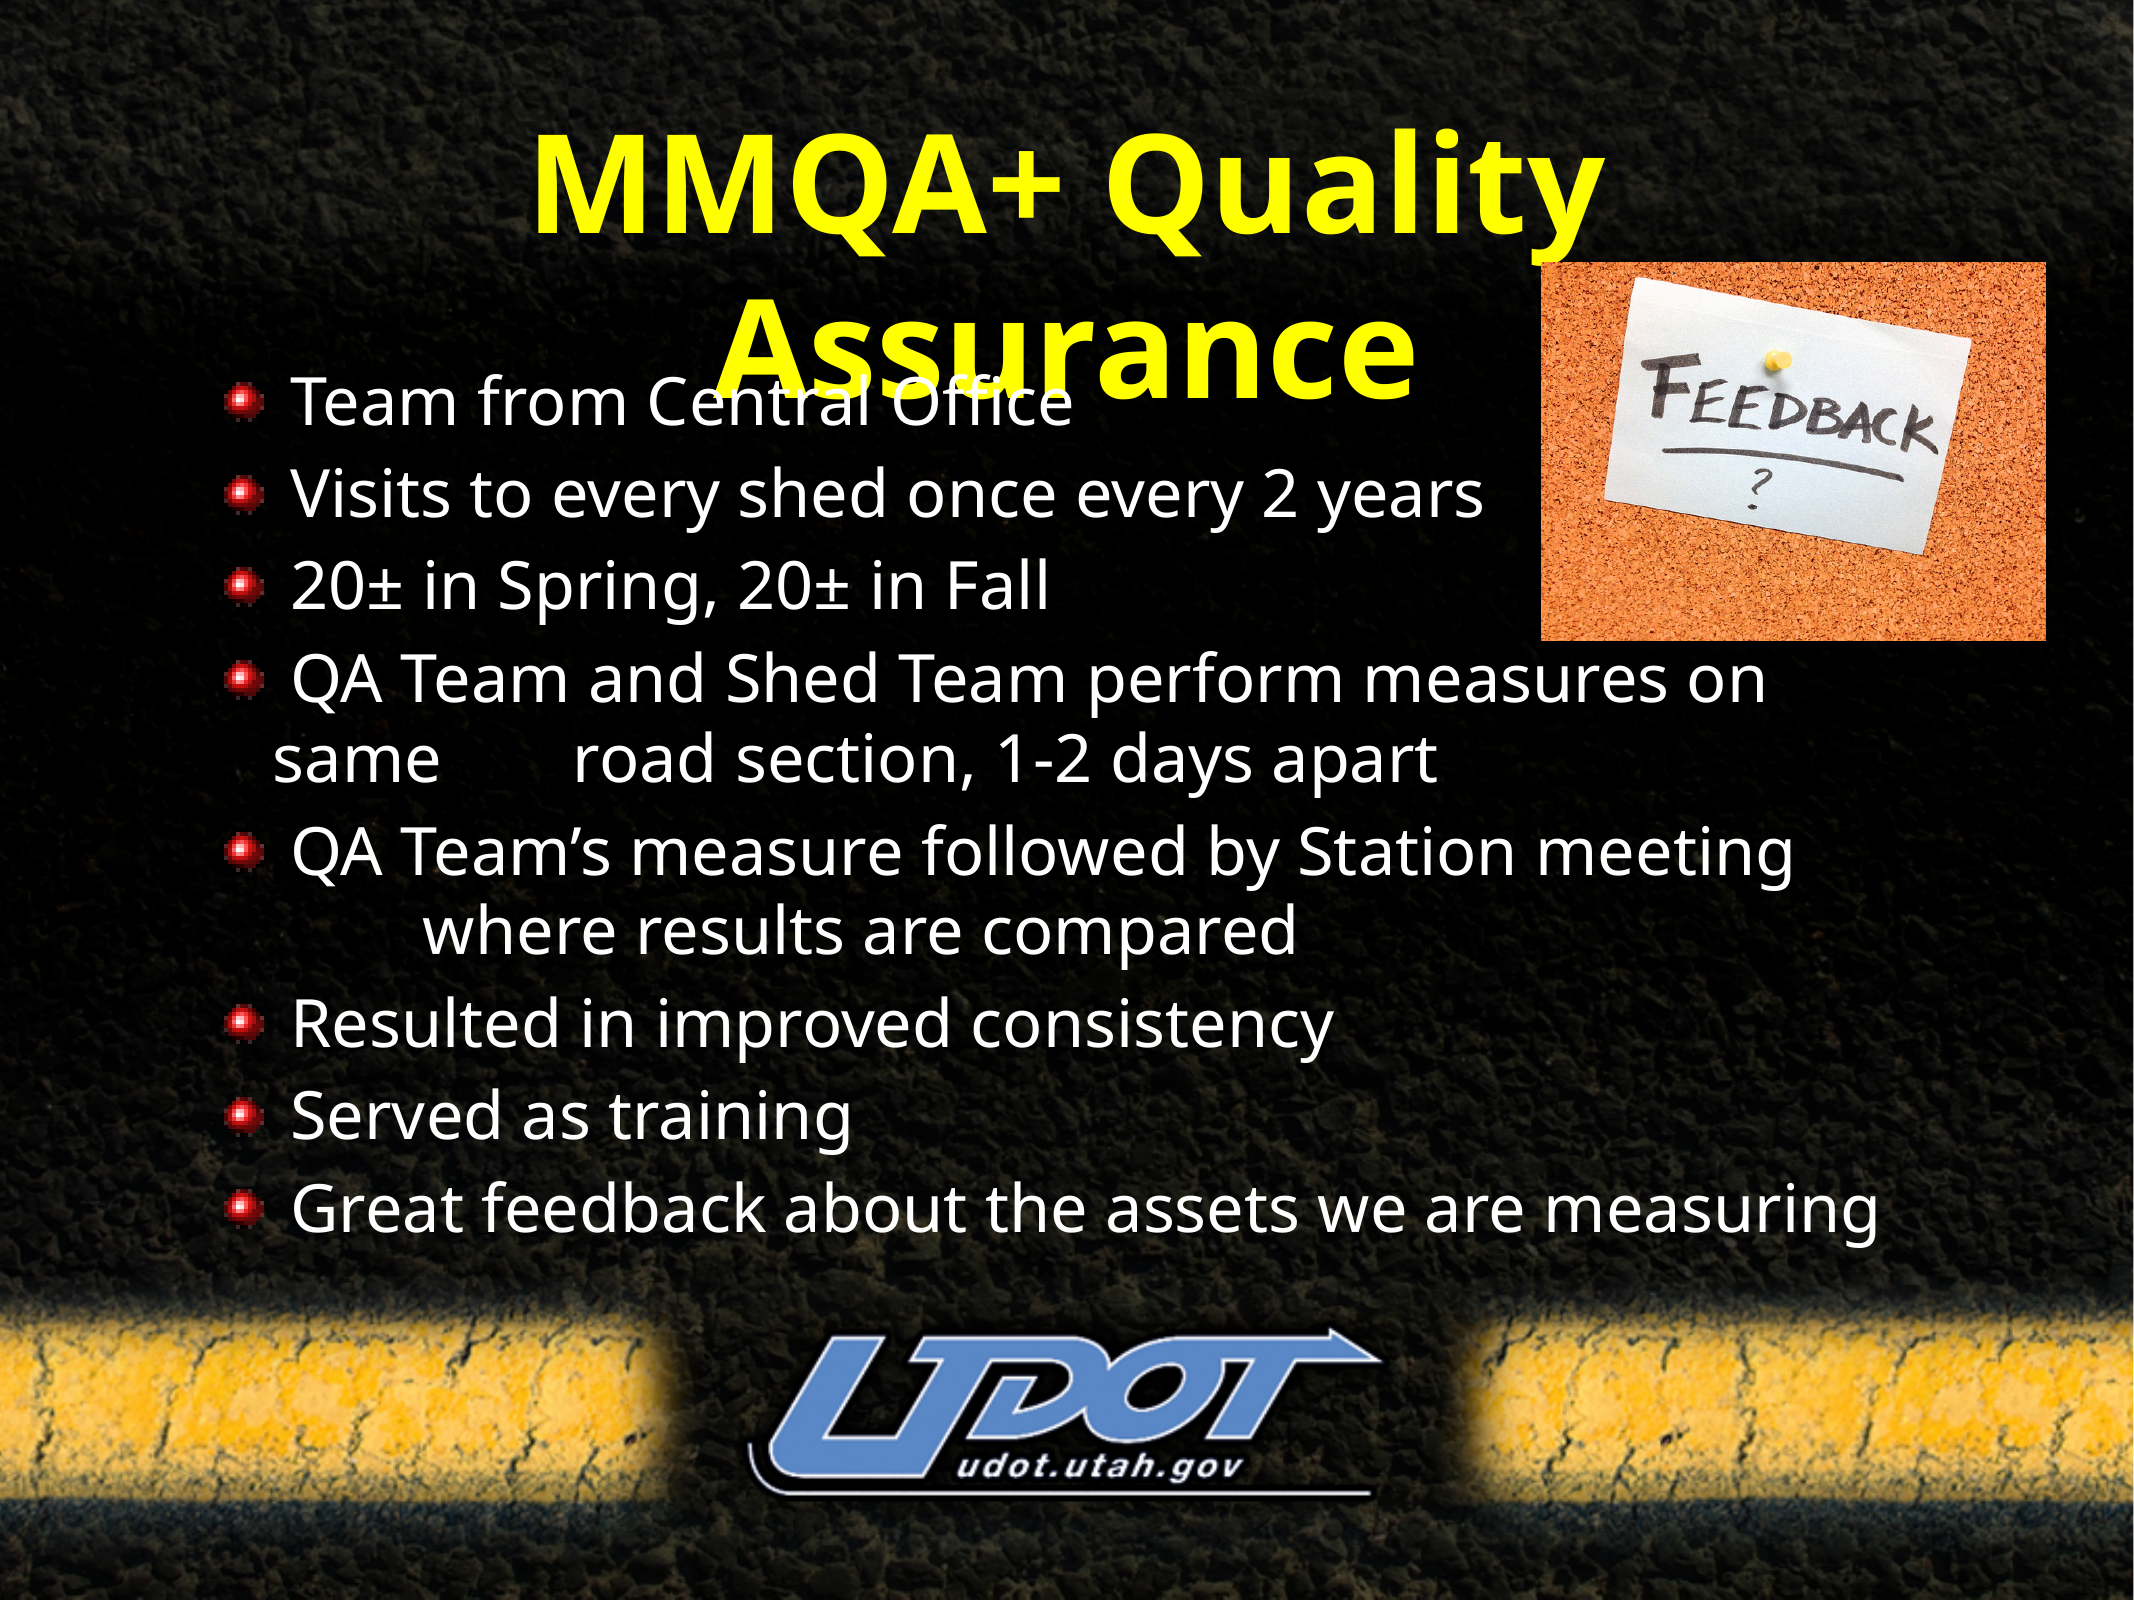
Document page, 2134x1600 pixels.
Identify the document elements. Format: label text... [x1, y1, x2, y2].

picture [0, 0, 2134, 1600]
list Team from Central Office Visits to every shed once every 2 years 20± in Spring, 20± in Fall QA Team and Shed Team perform measures on same road section, 1-2 days apart QA Team’s measure followed by Station meeting where results are compared Resulted in improved consistency Served as training Great feedback about the assets we are measuring [207, 349, 1926, 1301]
title MMQA+ Quality Assurance [207, 86, 1926, 349]
